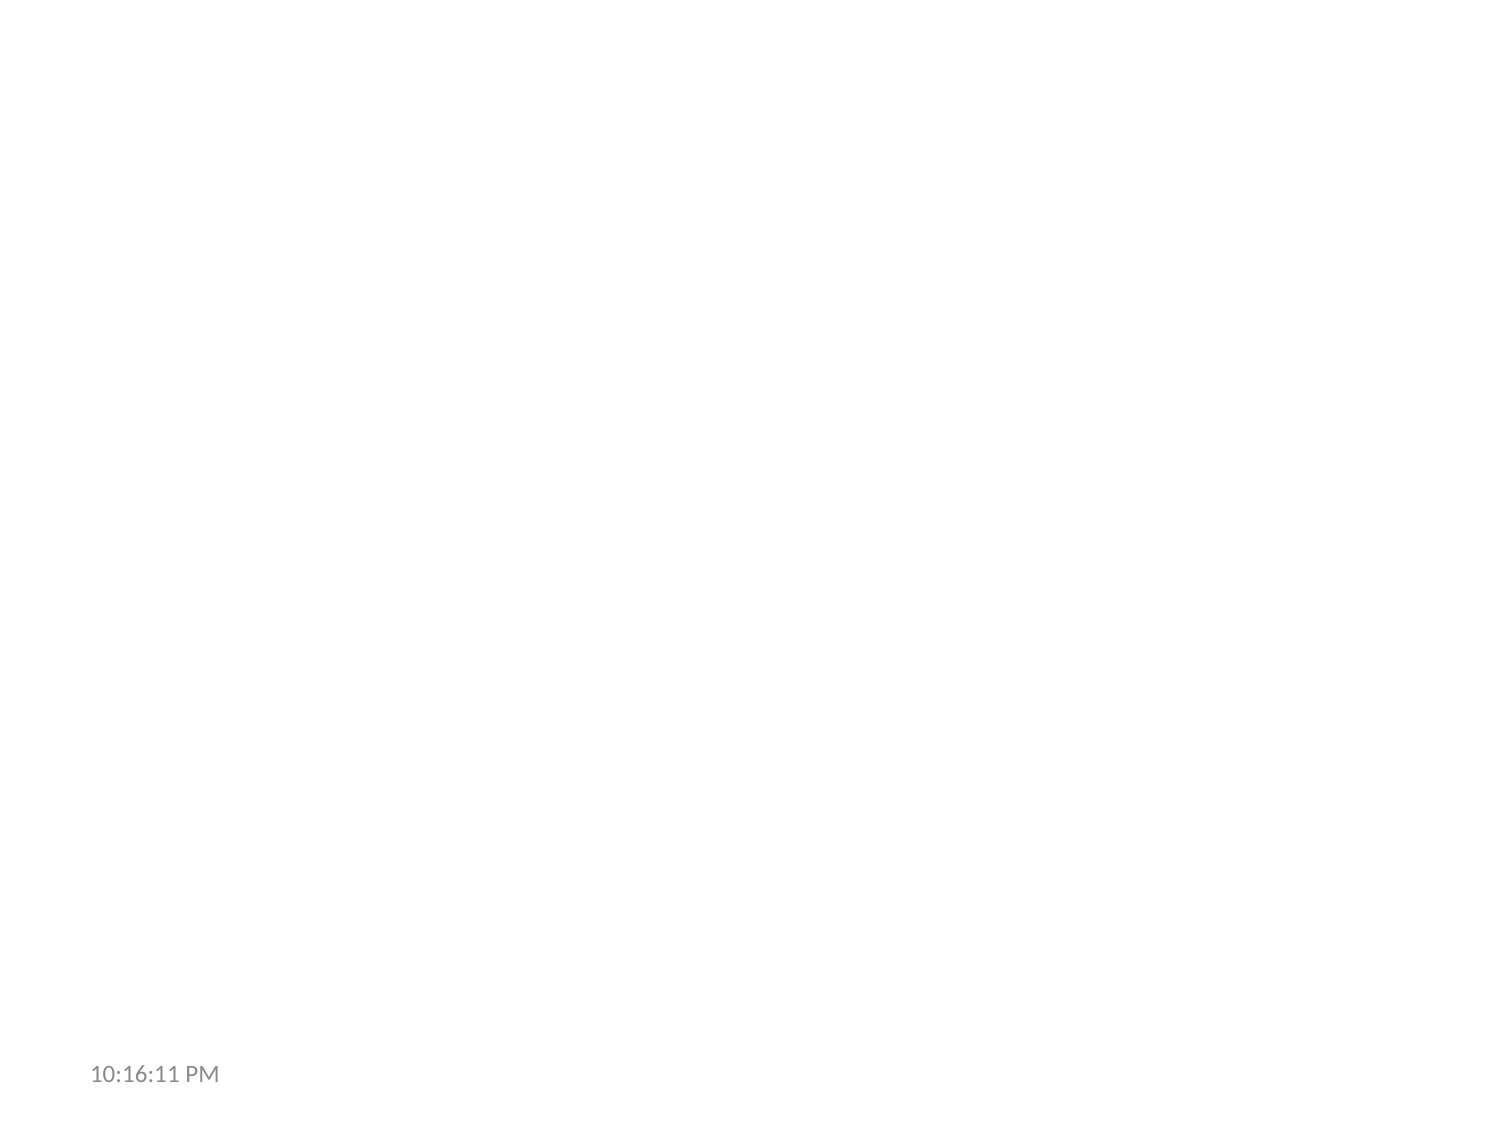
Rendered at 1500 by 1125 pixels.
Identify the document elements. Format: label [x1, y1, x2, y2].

slide_number [75, 1042, 425, 1103]
